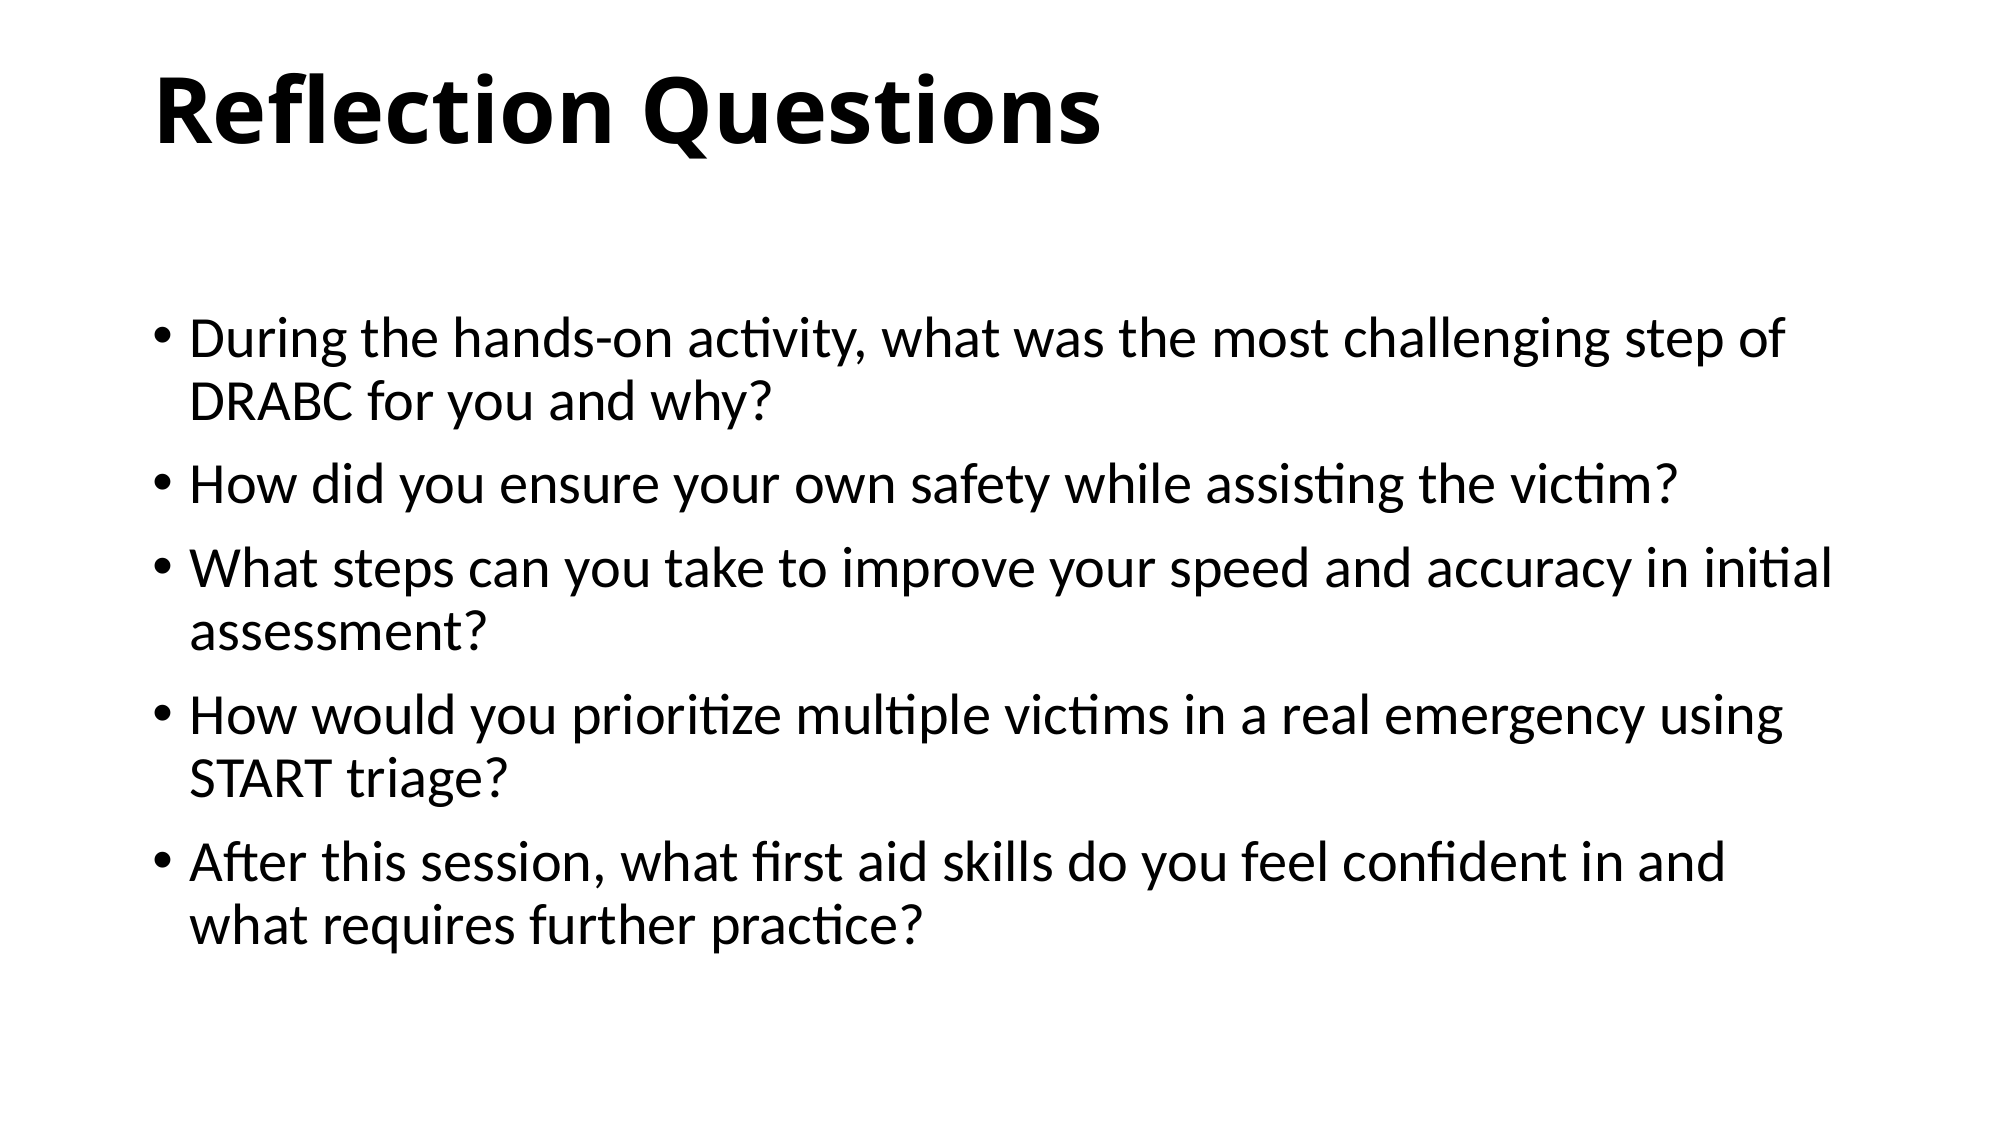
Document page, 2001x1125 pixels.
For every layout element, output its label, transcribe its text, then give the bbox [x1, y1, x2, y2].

list During the hands-on activity, what was the most challenging step of DRABC for you and why? How did you ensure your own safety while assisting the victim? What steps can you take to improve your speed and accuracy in initial assessment? How would you prioritize multiple victims in a real emergency using START triage? After this session, what first aid skills do you feel confident in and what requires further practice? [137, 299, 1863, 1014]
title Reflection Questions [137, 59, 1863, 278]
